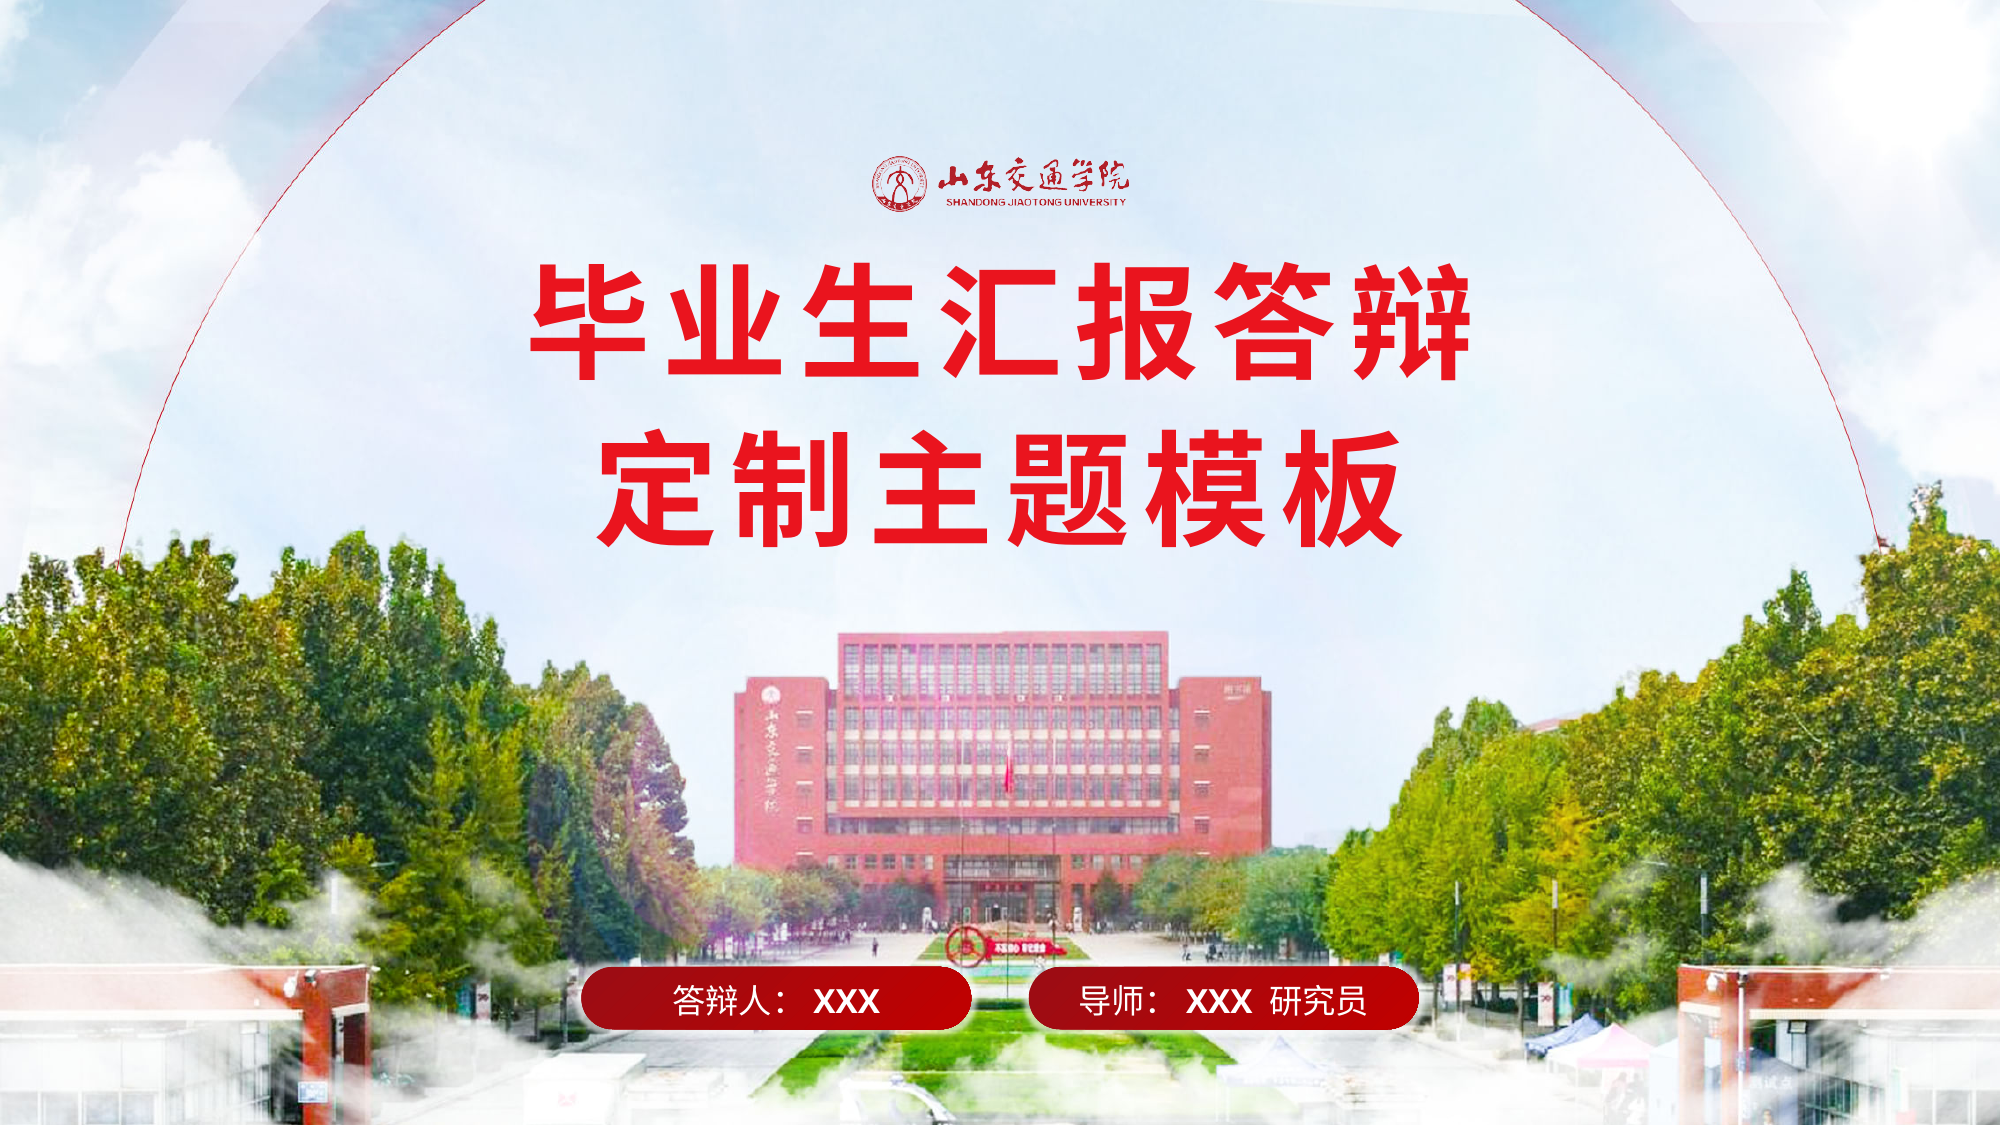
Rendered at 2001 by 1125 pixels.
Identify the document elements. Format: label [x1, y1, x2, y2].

text_box [1028, 966, 1419, 1030]
text_box [581, 966, 972, 1030]
picture [0, 0, 2000, 1125]
